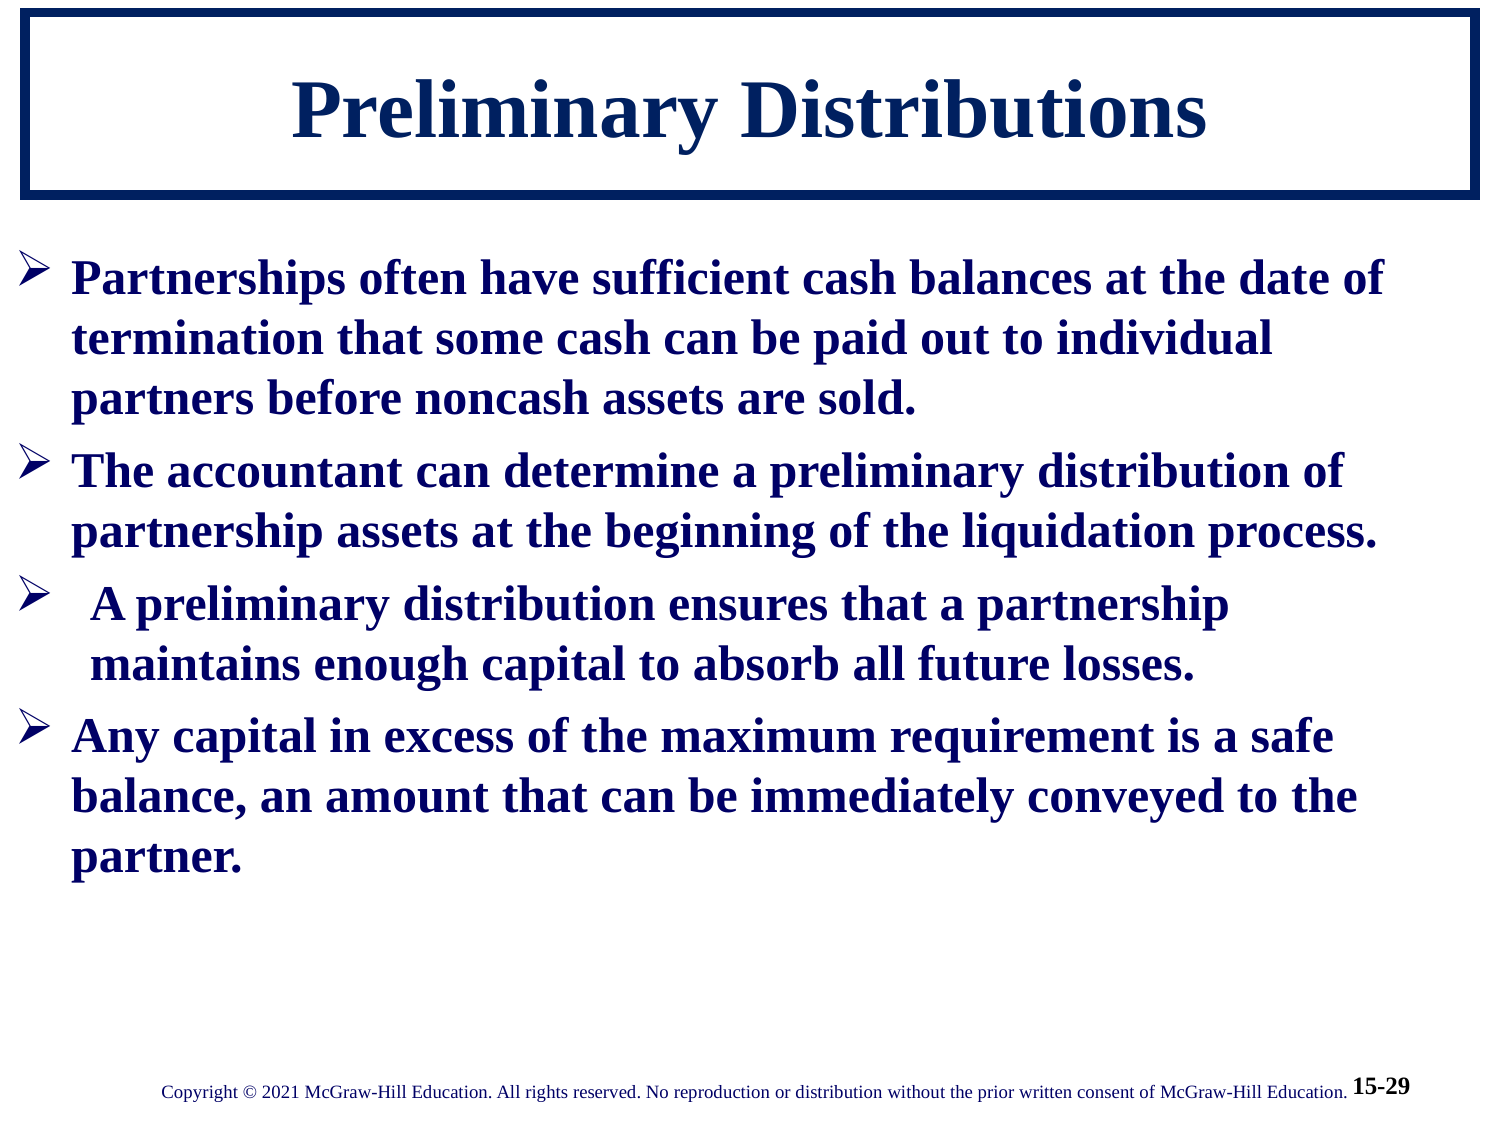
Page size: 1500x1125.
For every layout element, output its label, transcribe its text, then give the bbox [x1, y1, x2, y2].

text_box Partnerships often have sufficient cash balances at the date of termination that some cash can be paid out to individual partners before noncash assets are sold. The accountant can determine a preliminary distribution of partnership assets at the beginning of the liquidation process. A preliminary distribution ensures that a partnership maintains enough capital to absorb all future losses. Any capital in excess of the maximum requirement is a safe balance, an amount that can be immediately conveyed to the partner. [0, 237, 1438, 890]
title Preliminary Distributions [20, 8, 1480, 200]
text_box Copyright © 2021 McGraw-Hill Education. All rights reserved. No reproduction or distribution without the prior written consent of McGraw-Hill Education. [81, 1072, 1429, 1110]
